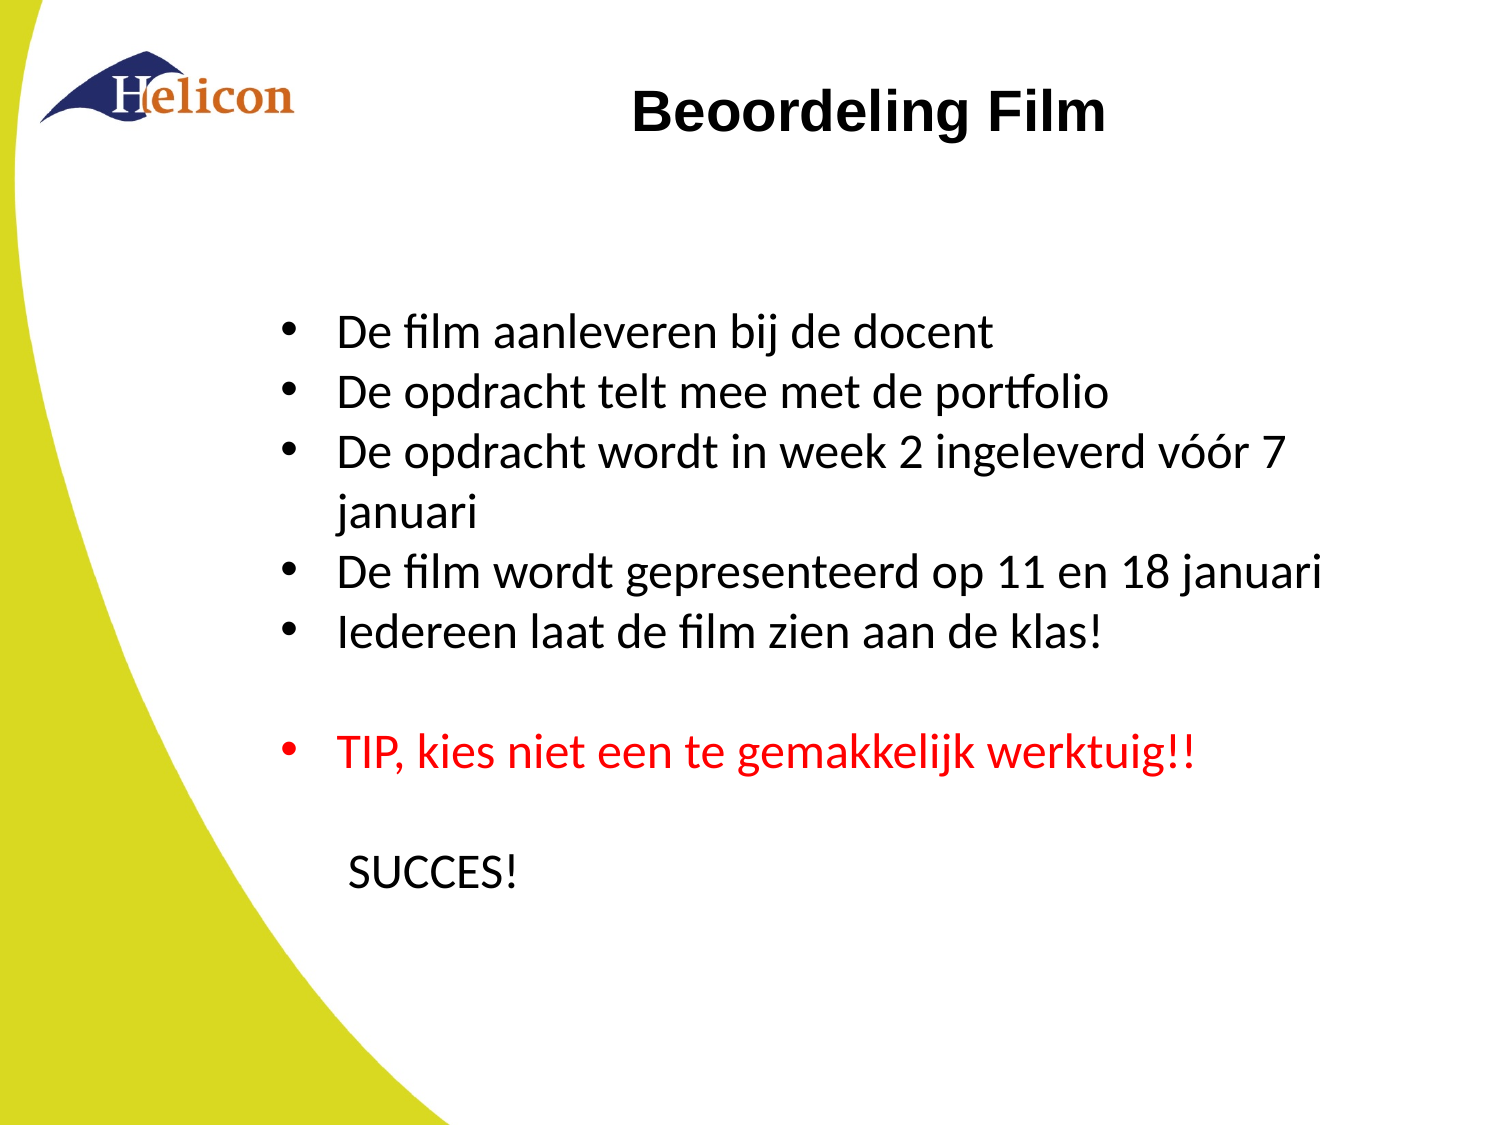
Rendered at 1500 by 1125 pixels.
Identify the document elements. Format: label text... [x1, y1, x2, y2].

picture [0, 0, 1500, 1125]
text_box De film aanleveren bij de docent De opdracht telt mee met de portfolio De opdracht wordt in week 2 ingeleverd vóór 7 januari De film wordt gepresenteerd op 11 en 18 januari Iedereen laat de film zien aan de klas! TIP, kies niet een te gemakkelijk werktuig!! SUCCES! [265, 290, 1353, 906]
title Beoordeling Film [324, 54, 1415, 161]
